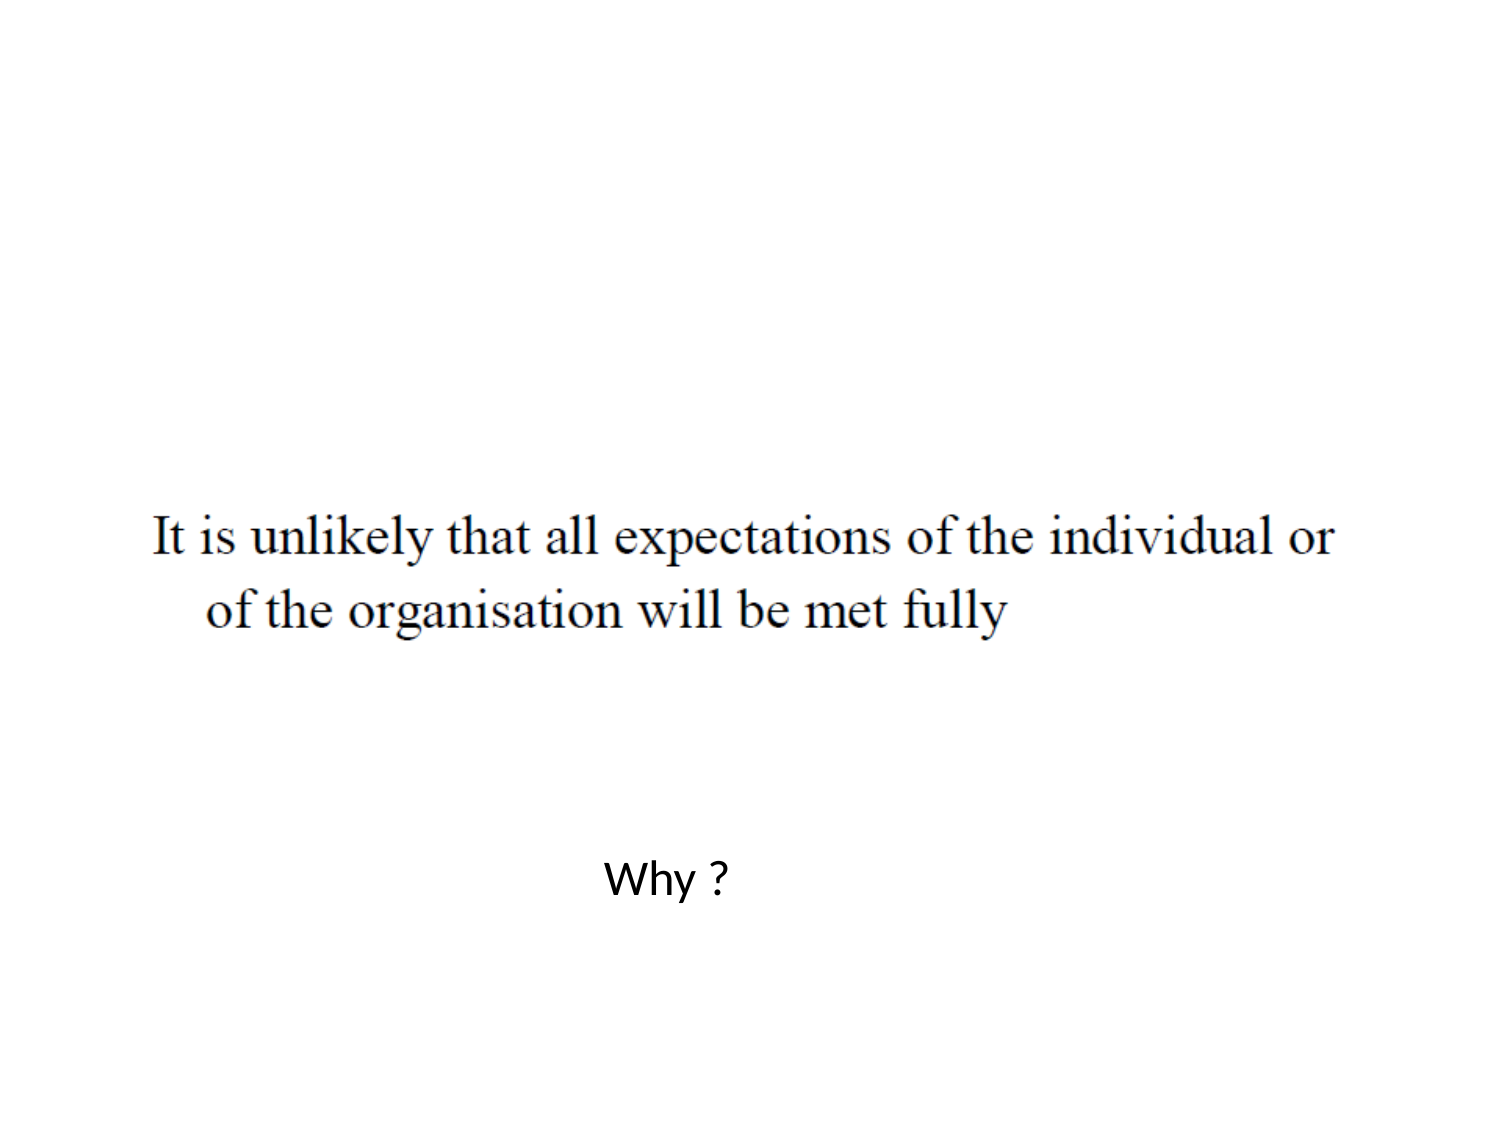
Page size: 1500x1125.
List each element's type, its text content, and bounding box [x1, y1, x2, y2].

text_box Why ? [287, 761, 1047, 990]
picture [107, 463, 1393, 662]
